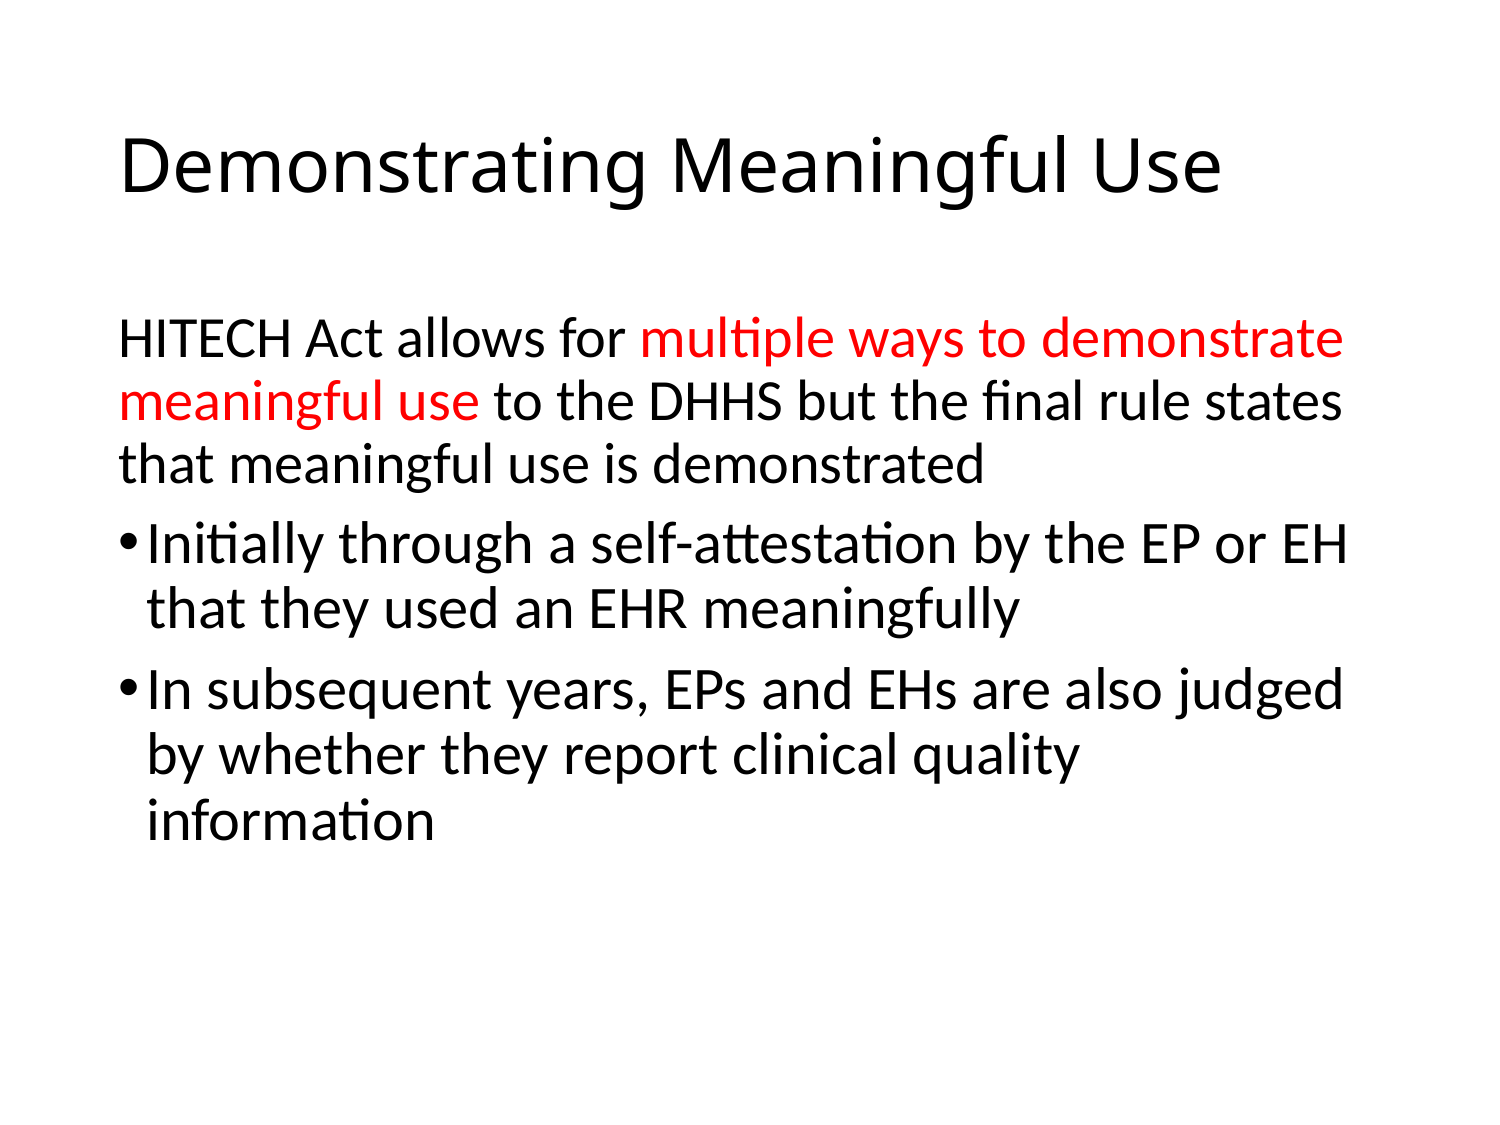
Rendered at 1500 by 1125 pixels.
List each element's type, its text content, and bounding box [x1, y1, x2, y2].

title Demonstrating Meaningful Use [103, 59, 1397, 278]
list HITECH Act allows for multiple ways to demonstrate meaningful use to the DHHS but the final rule states that meaningful use is demonstrated Initially through a self-attestation by the EP or EH that they used an EHR meaningfully In subsequent years, EPs and EHs are also judged by whether they report clinical quality information [103, 299, 1397, 1014]
